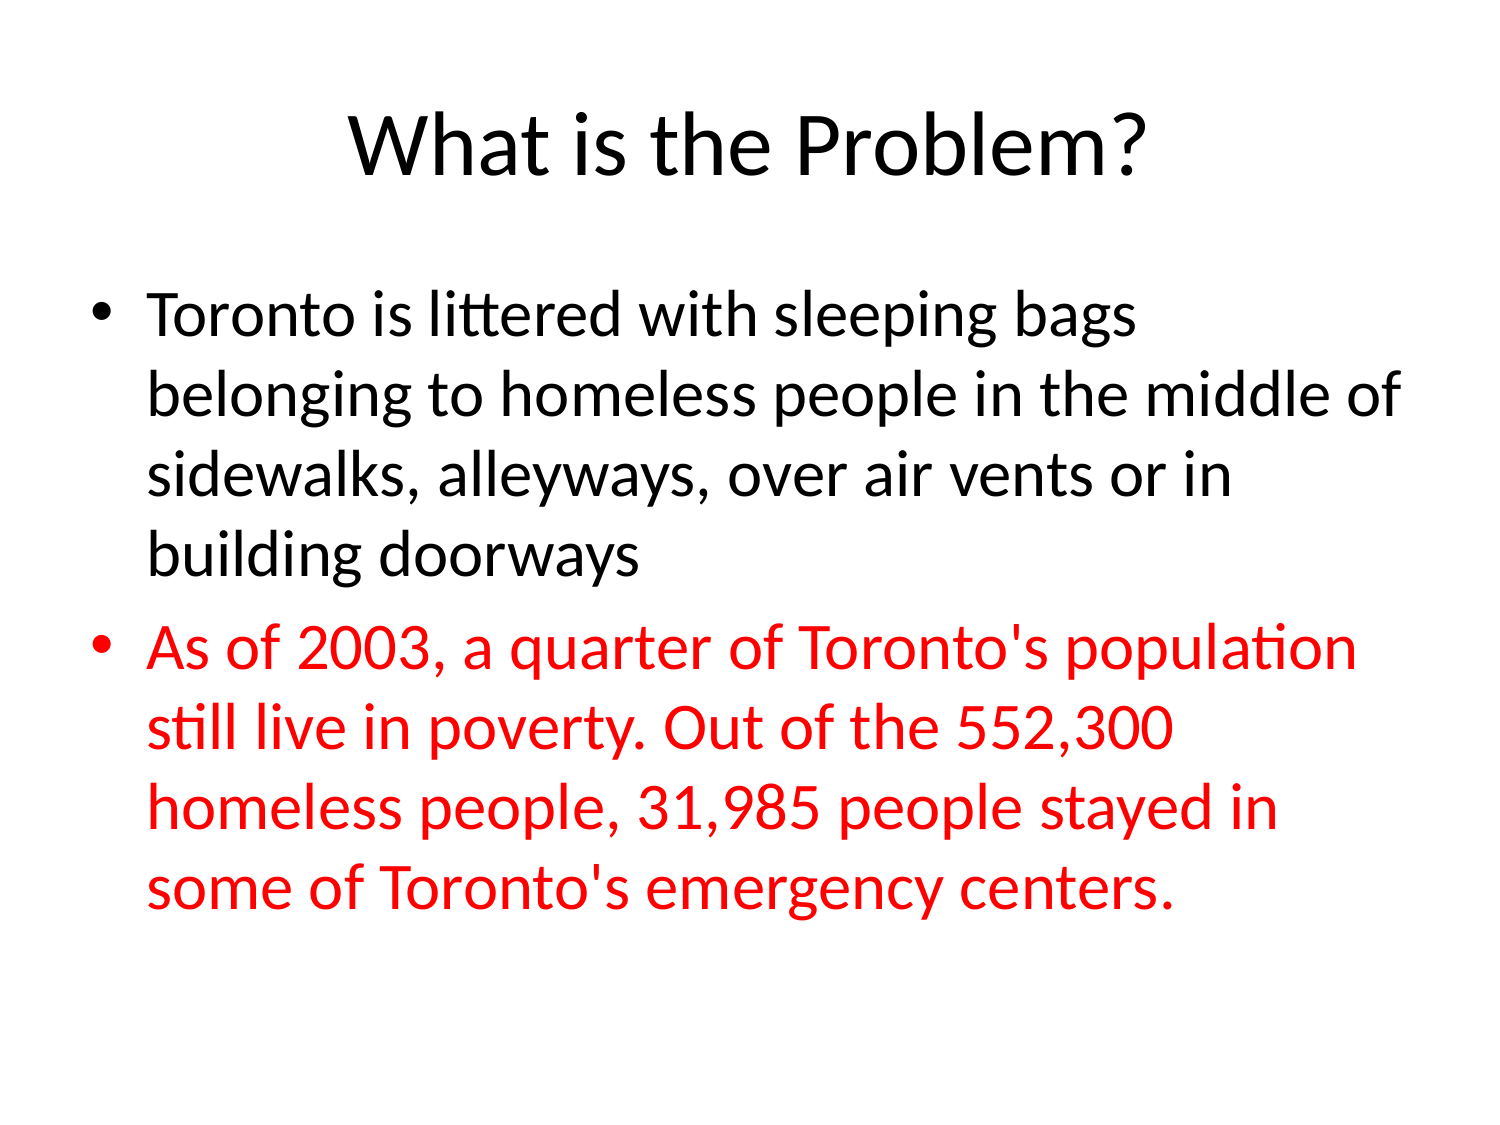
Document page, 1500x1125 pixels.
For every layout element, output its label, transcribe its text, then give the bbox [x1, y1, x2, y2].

title What is the Problem? [75, 45, 1425, 233]
list Toronto is littered with sleeping bags belonging to homeless people in the middle of sidewalks, alleyways, over air vents or in building doorways As of 2003, a quarter of Toronto's population still live in poverty. Out of the 552,300 homeless people, 31,985 people stayed in some of Toronto's emergency centers. [75, 262, 1425, 1005]
